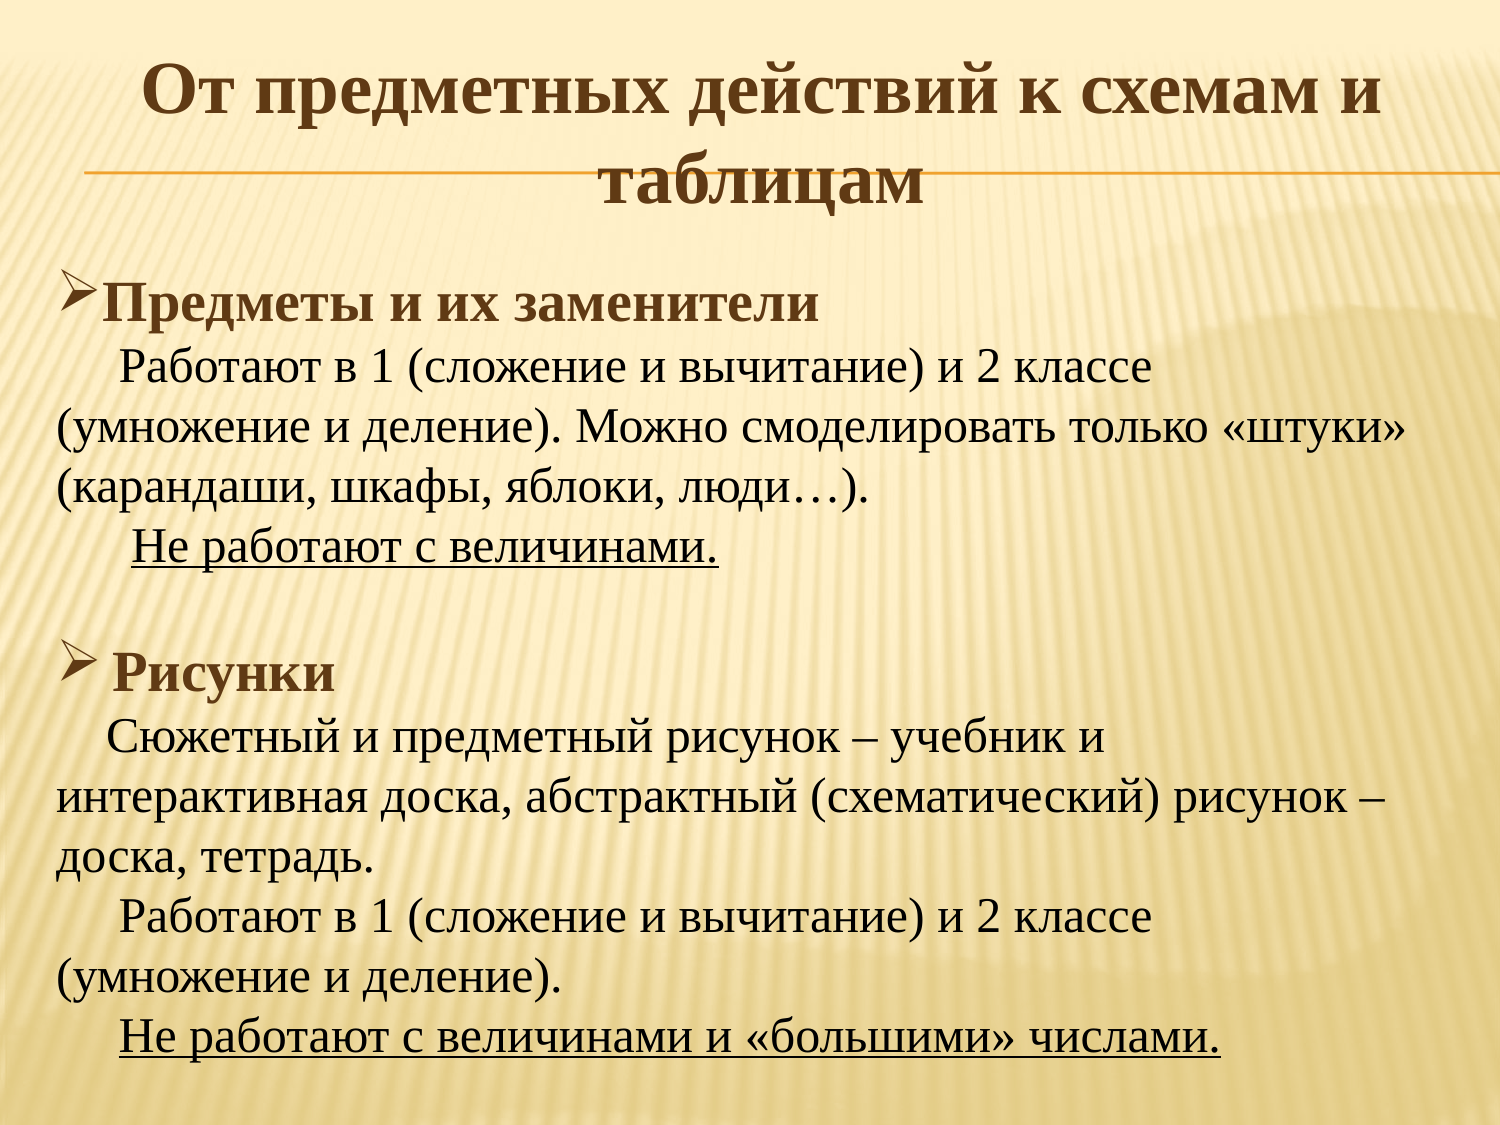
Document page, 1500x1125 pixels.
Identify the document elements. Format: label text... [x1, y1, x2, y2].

text_box От предметных действий к схемам и таблицам [64, 30, 1459, 226]
text_box Предметы и их заменители Работают в 1 (сложение и вычитание) и 2 классе (умножение и деление). Можно смоделировать только «штуки» (карандаши, шкафы, яблоки, люди…). Не работают с величинами. Рисунки Сюжетный и предметный рисунок – учебник и интерактивная доска, абстрактный (схематический) рисунок – доска, тетрадь. Работают в 1 (сложение и вычитание) и 2 классе (умножение и деление). Не работают с величинами и «большими» числами. [41, 255, 1436, 1070]
